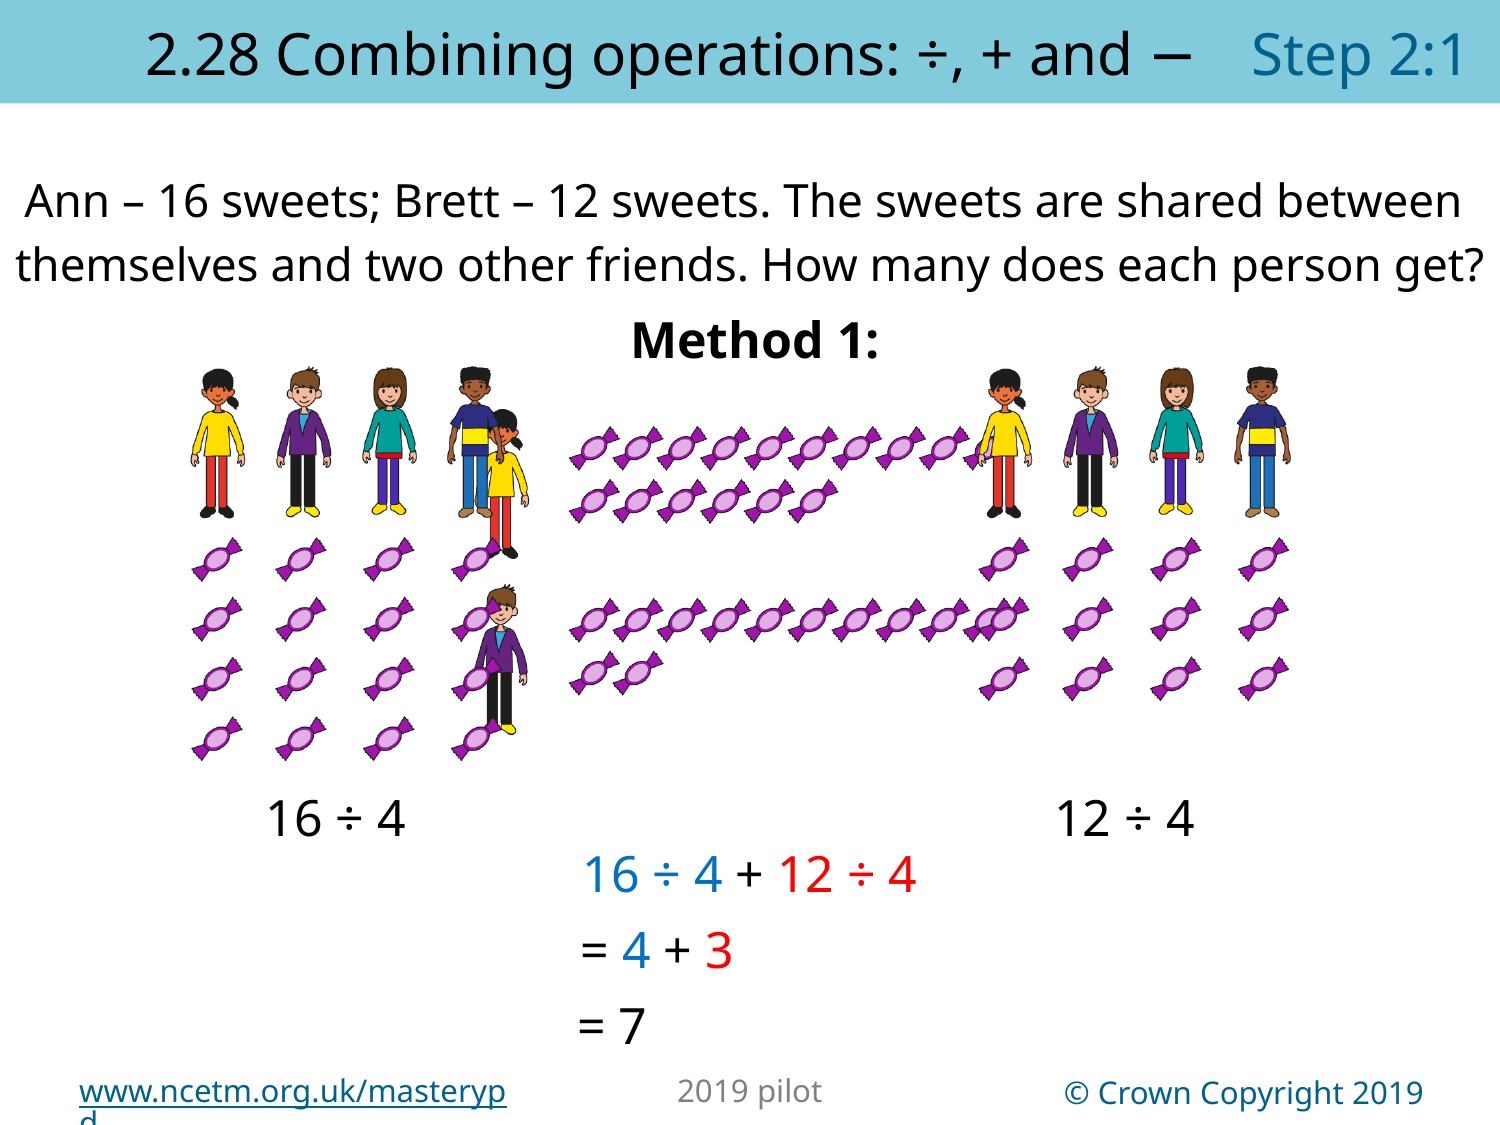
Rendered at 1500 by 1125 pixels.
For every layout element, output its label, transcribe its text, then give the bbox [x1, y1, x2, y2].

list 2.28 Combining operations: ÷, + and − Step 2:1 [0, 0, 1500, 104]
text_box 16 ÷ 4 + 12 ÷ 4 [567, 834, 933, 910]
text_box = 4 + 3 [565, 910, 749, 986]
text_box 12 ÷ 4 [1039, 778, 1210, 854]
text_box Method 1: [615, 301, 895, 377]
text_box = 7 [562, 987, 663, 1063]
text_box Ann – 16 sweets; Brett – 12 sweets. The sweets are shared between themselves and two other friends. How many does each person get? [0, 164, 1500, 299]
text_box 16 ÷ 4 [250, 784, 422, 854]
picture [173, 366, 1343, 776]
